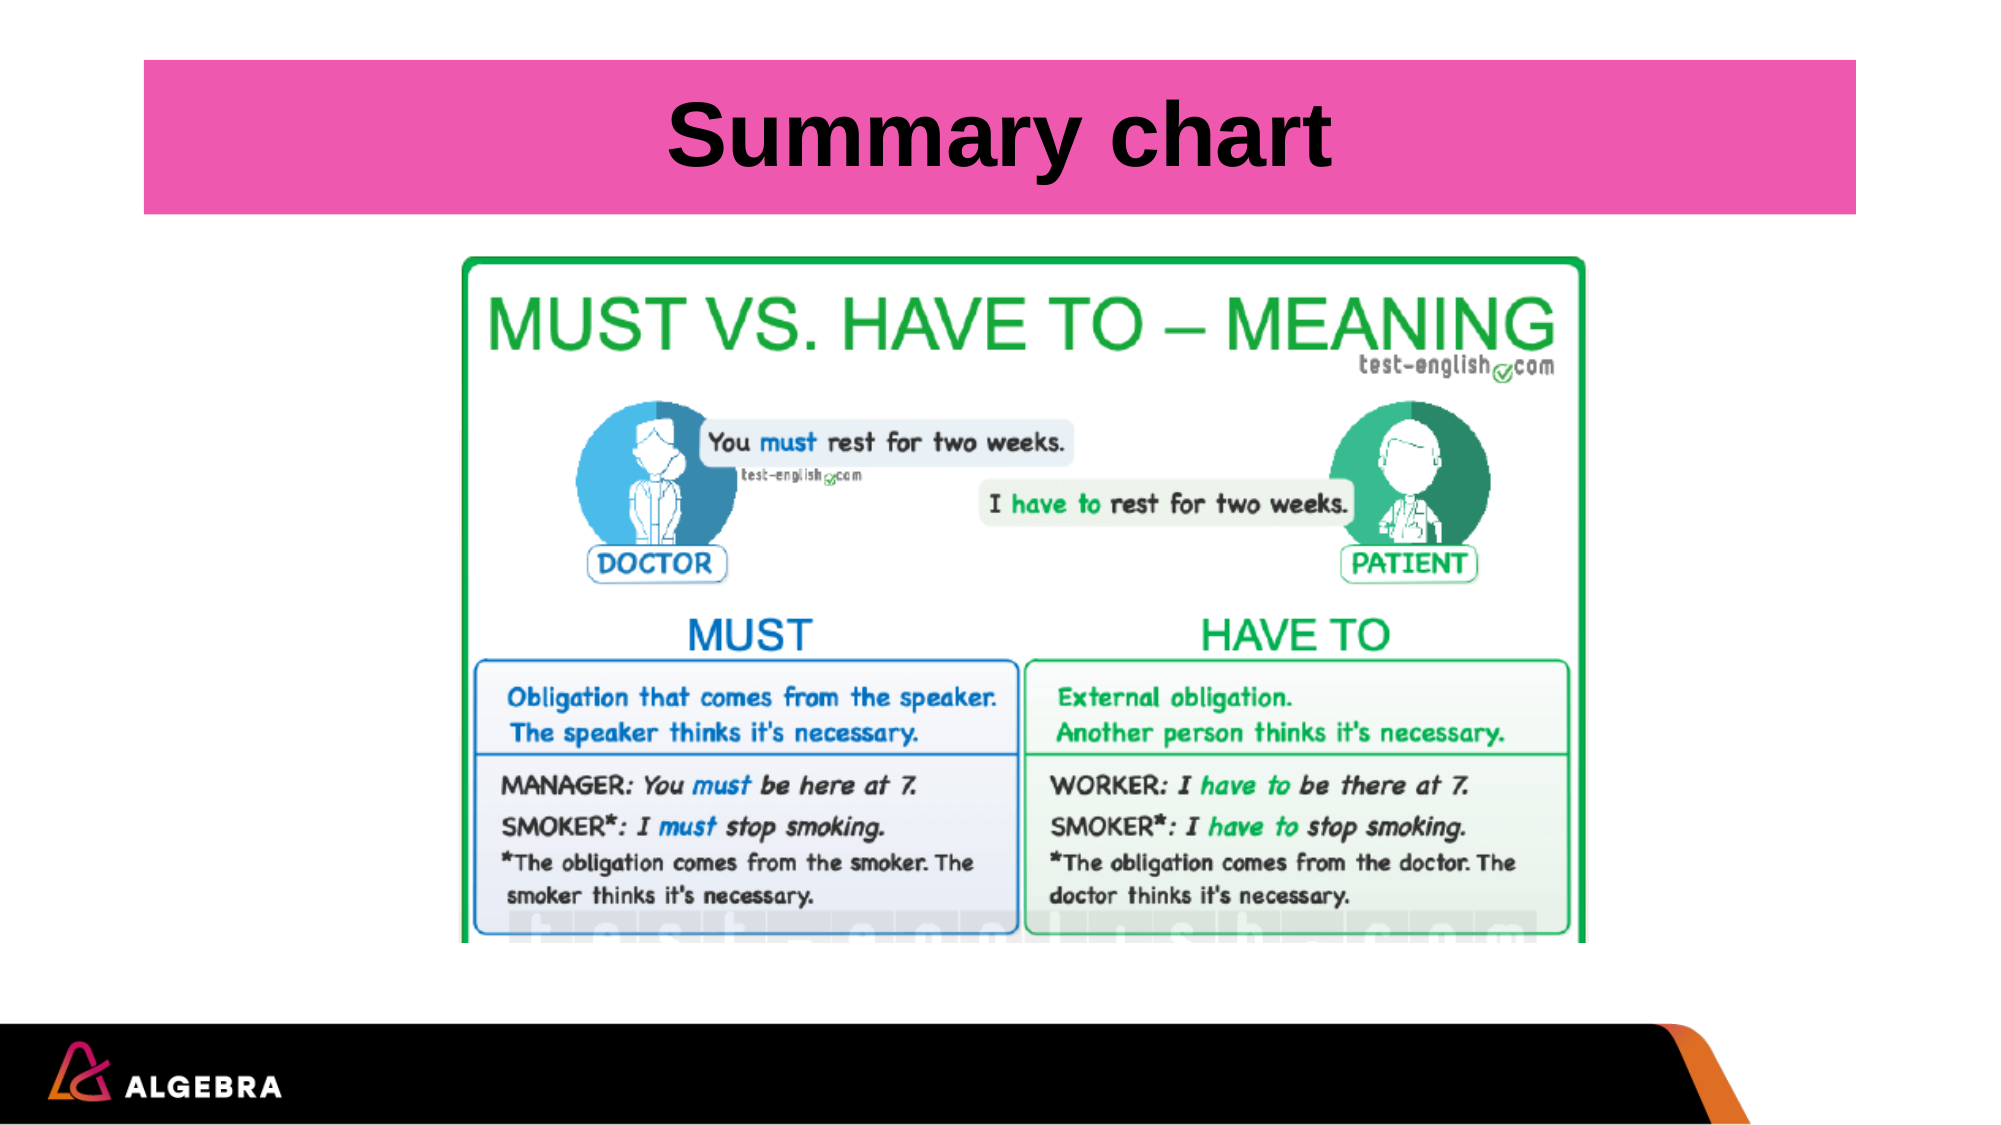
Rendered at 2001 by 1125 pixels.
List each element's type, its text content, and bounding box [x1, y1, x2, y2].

picture [407, 238, 1621, 943]
picture [0, 1023, 1958, 1125]
text_box Summary chart [143, 59, 1856, 215]
